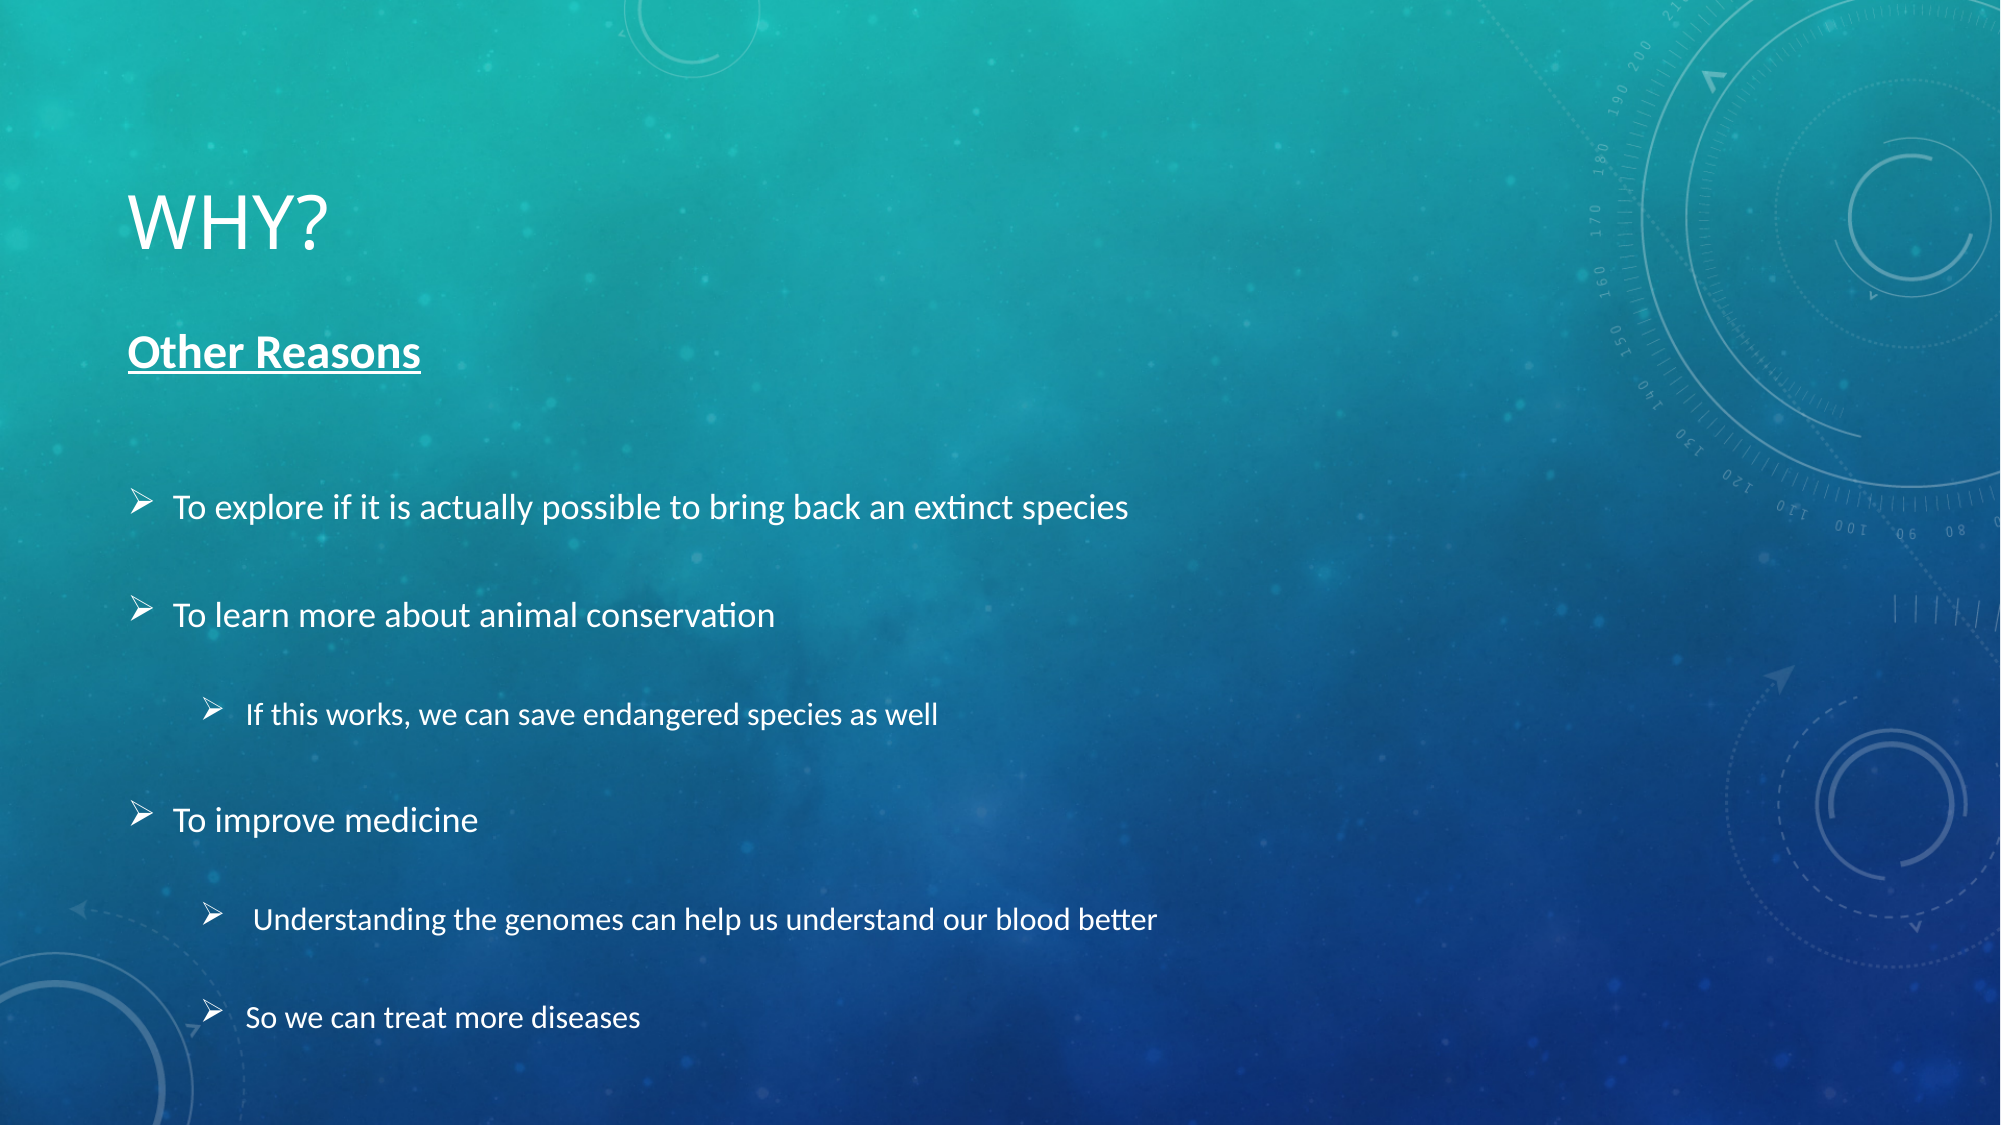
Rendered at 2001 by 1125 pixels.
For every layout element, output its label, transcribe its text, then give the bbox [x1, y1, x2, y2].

title WHY? [112, 99, 1775, 308]
list Other Reasons To explore if it is actually possible to bring back an extinct species To learn more about animal conservation If this works, we can save endangered species as well To improve medicine Understanding the genomes can help us understand our blood better So we can treat more diseases [112, 308, 1775, 1046]
picture [0, 0, 2001, 1125]
